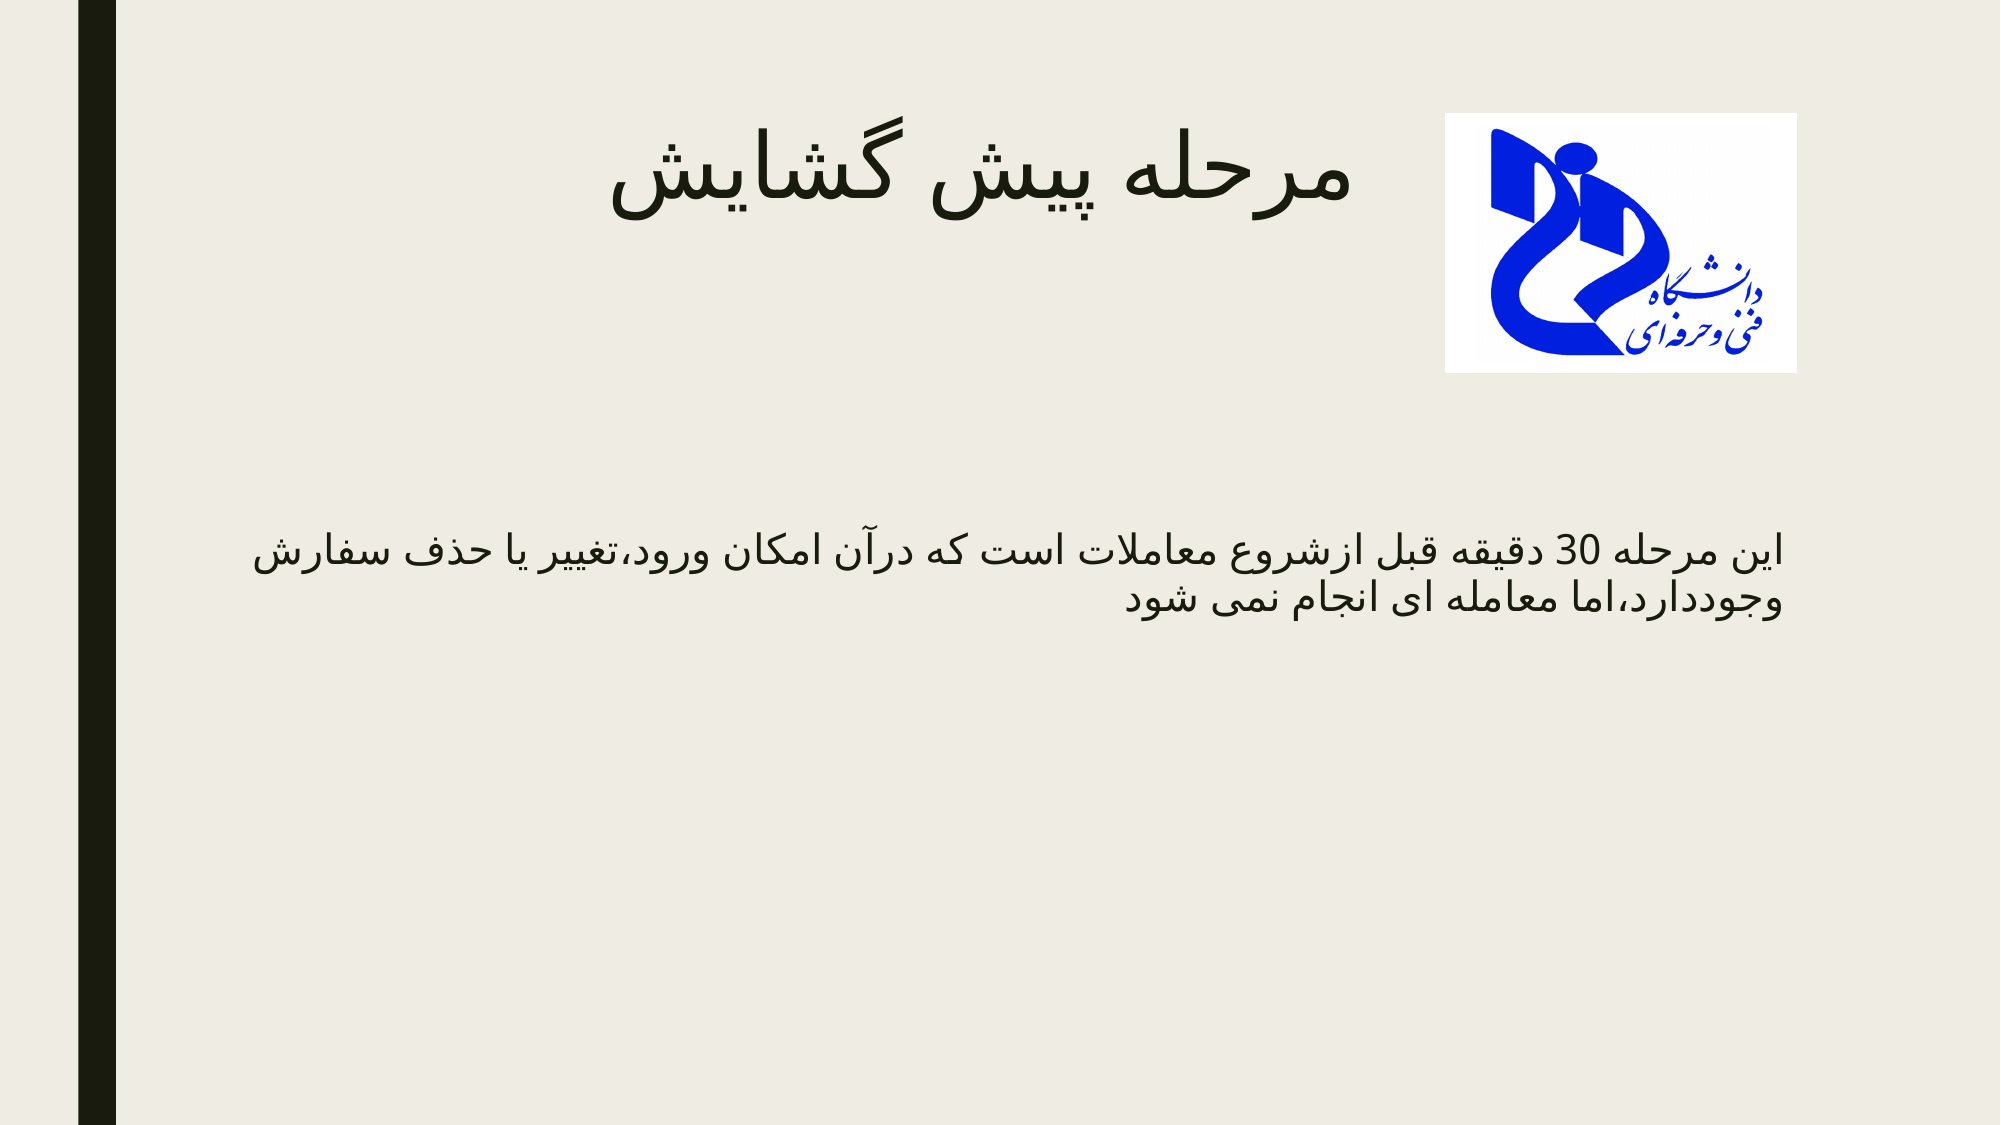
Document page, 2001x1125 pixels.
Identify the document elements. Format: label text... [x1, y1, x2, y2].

list این مرحله 30 دقیقه قبل ازشروع معاملات است که درآن امکان ورود،تغییر یا حذف سفارش وجوددارد،اما معامله ای انجام نمی شود [225, 375, 1800, 963]
picture [1444, 112, 1800, 375]
title مرحله پیش گشایش [225, 112, 1444, 357]
